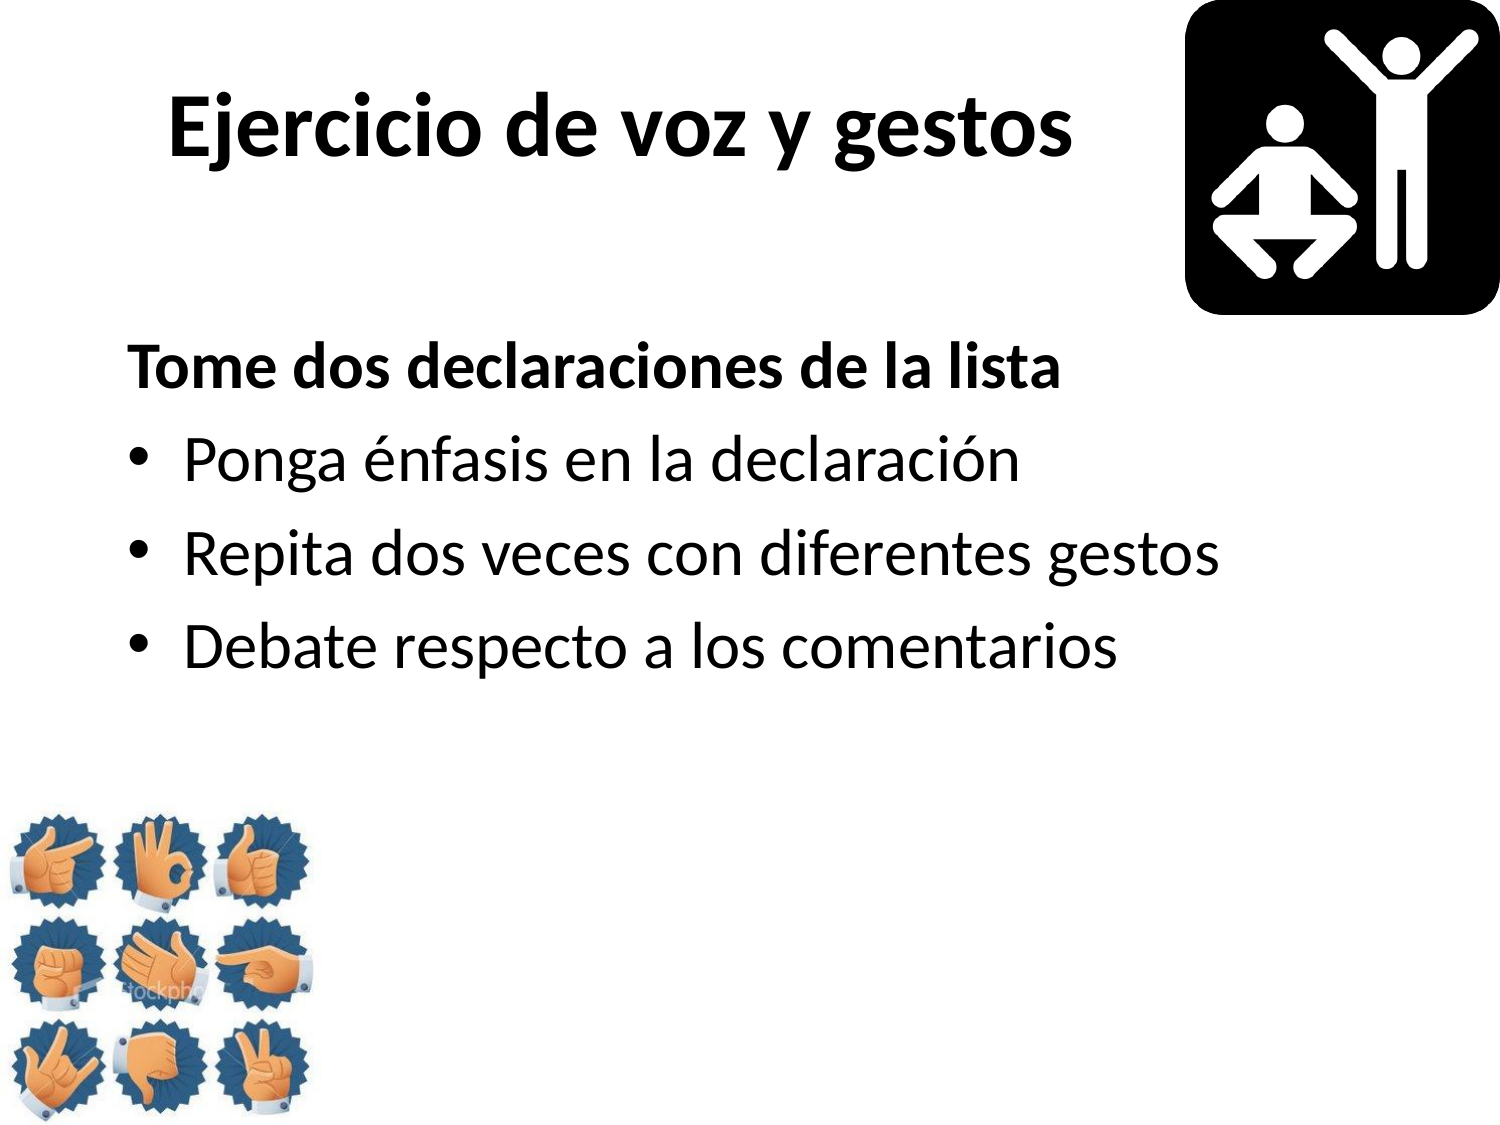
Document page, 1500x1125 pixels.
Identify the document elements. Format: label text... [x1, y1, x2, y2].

title Ejercicio de voz y gestos [76, 66, 1180, 173]
list Tome dos declaraciones de la lista Ponga énfasis en la declaración Repita dos veces con diferentes gestos Debate respecto a los comentarios [111, 314, 1259, 1125]
picture [0, 803, 323, 1125]
picture [1185, 0, 1500, 315]
